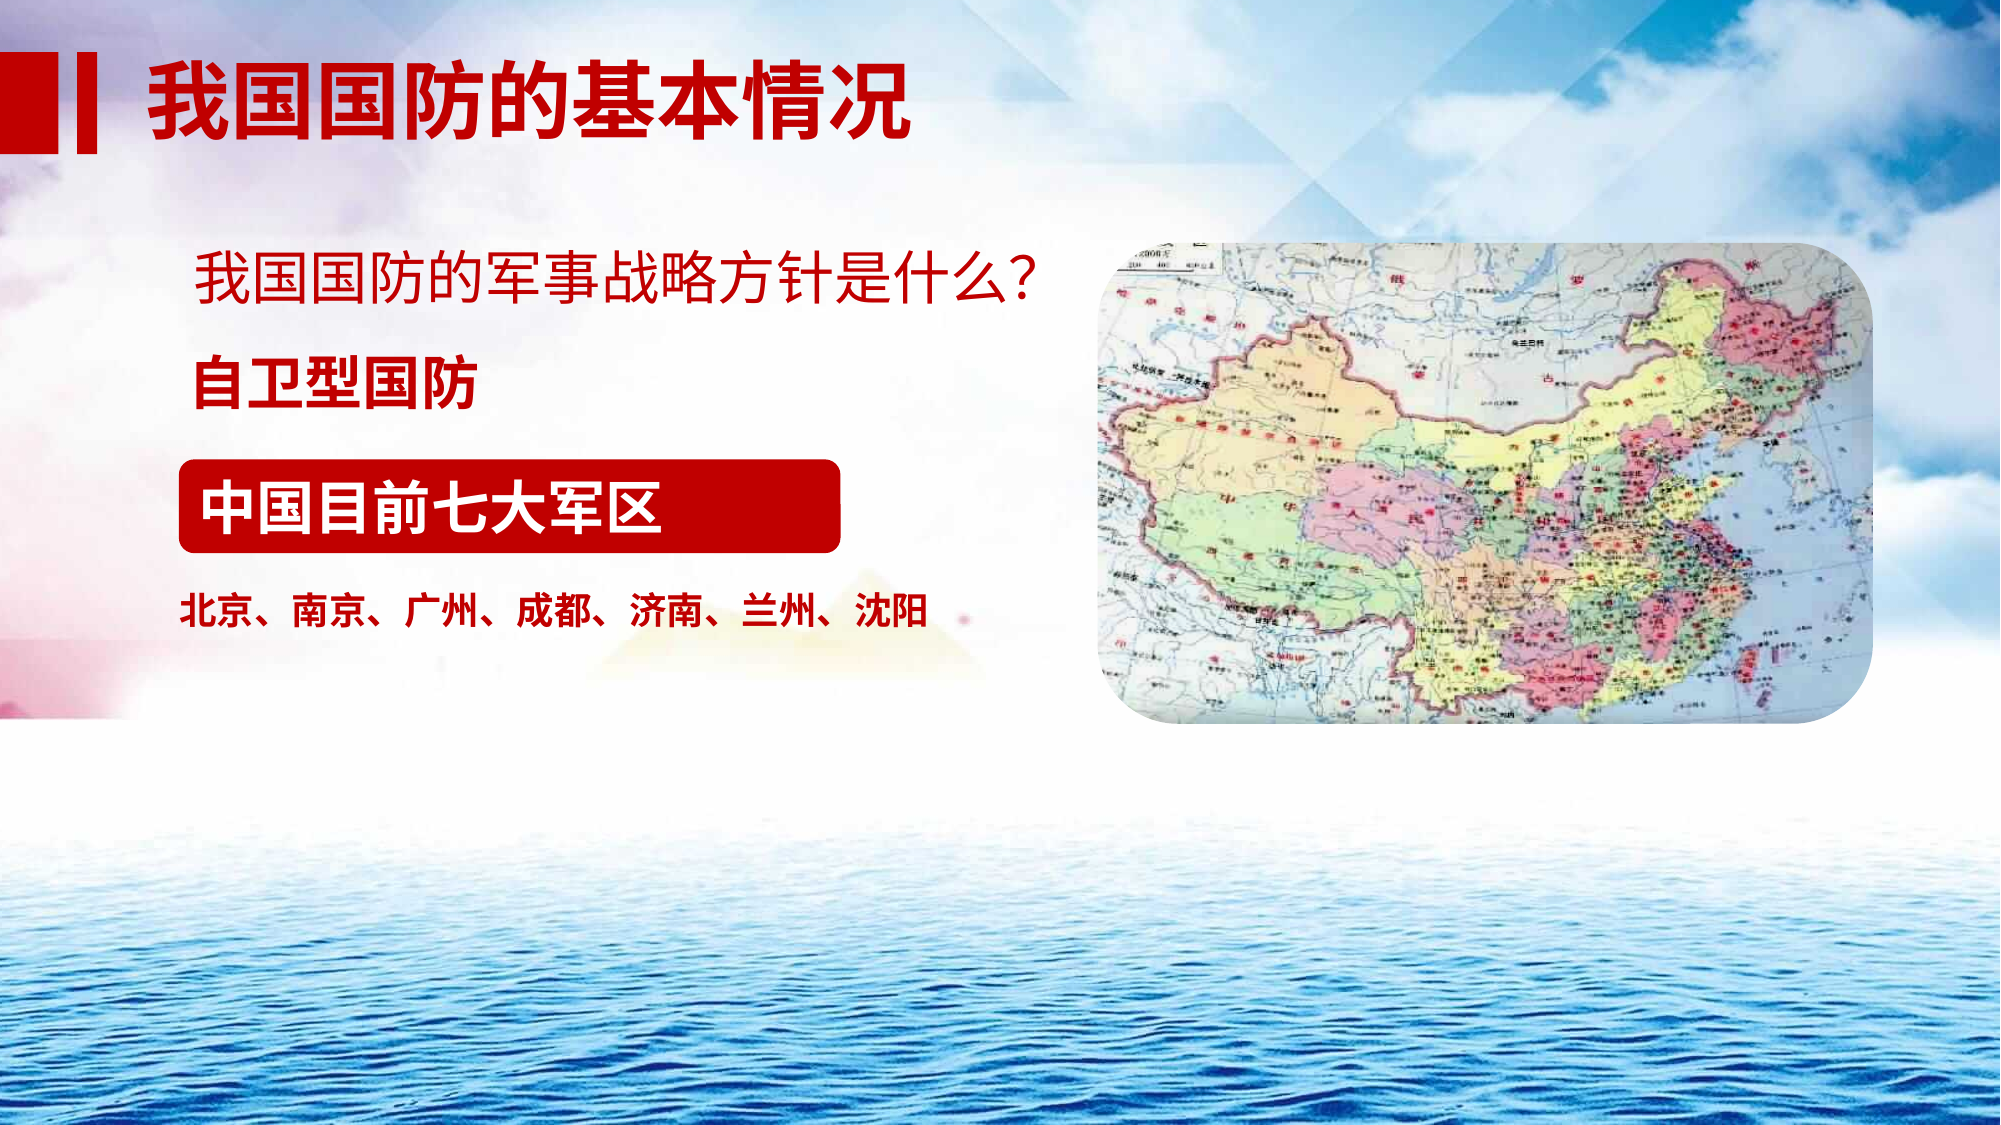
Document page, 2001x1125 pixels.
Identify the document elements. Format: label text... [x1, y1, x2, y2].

text_box [74, 49, 100, 157]
text_box 我国国防的基本情况 [130, 52, 984, 240]
text_box 自卫型国防 [173, 338, 495, 424]
text_box 我国国防的军事战略方针是什么？ [178, 242, 1068, 321]
text_box [0, 49, 61, 157]
picture [0, 0, 2000, 1125]
text_box 北京、南京、广州、成都、济南、兰州、沈阳 [164, 579, 945, 640]
text_box 中国目前七大军区 [178, 459, 841, 554]
